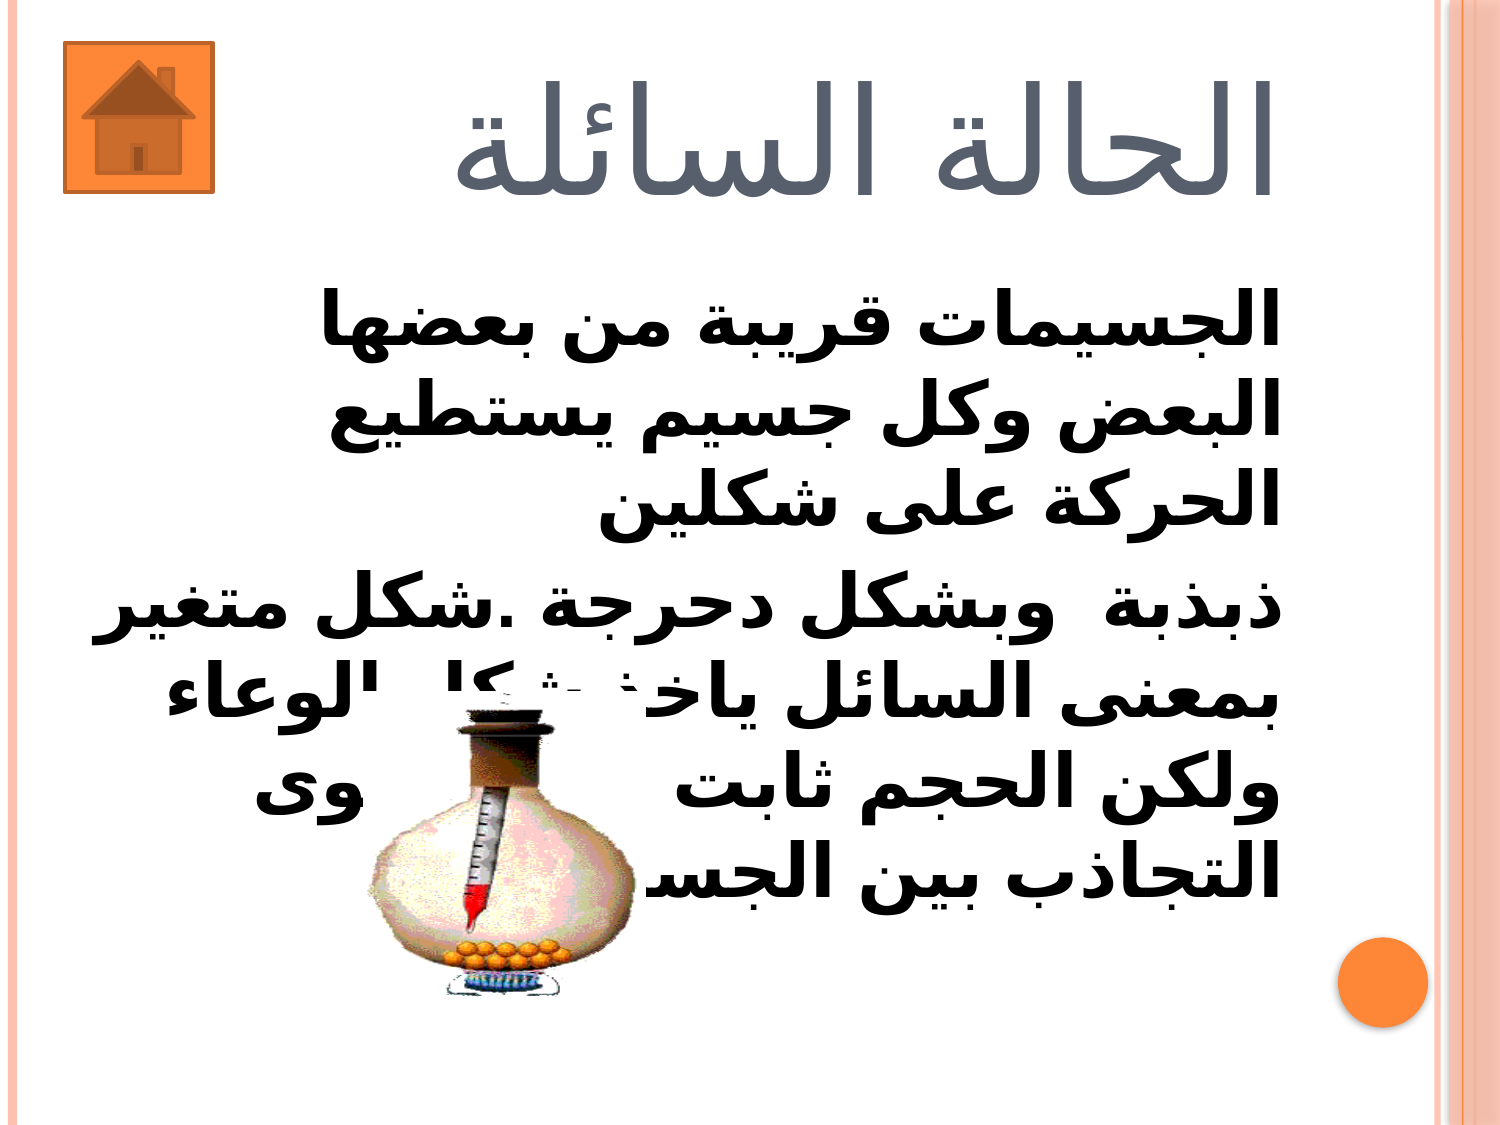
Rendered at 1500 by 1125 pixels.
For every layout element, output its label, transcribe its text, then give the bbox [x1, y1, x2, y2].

picture [362, 690, 646, 1000]
text_box [63, 41, 215, 194]
title الحالة السائلة [75, 45, 1300, 233]
list الجسيمات قريبة من بعضها البعض وكل جسيم يستطيع الحركة على شكلين ذبذبة وبشكل دحرجة .شكل متغير بمعنى السائل ياخذ شكل الوعاء ولكن الحجم ثابت بسبب قوى التجاذب بين الجسيمات. [75, 262, 1300, 1062]
